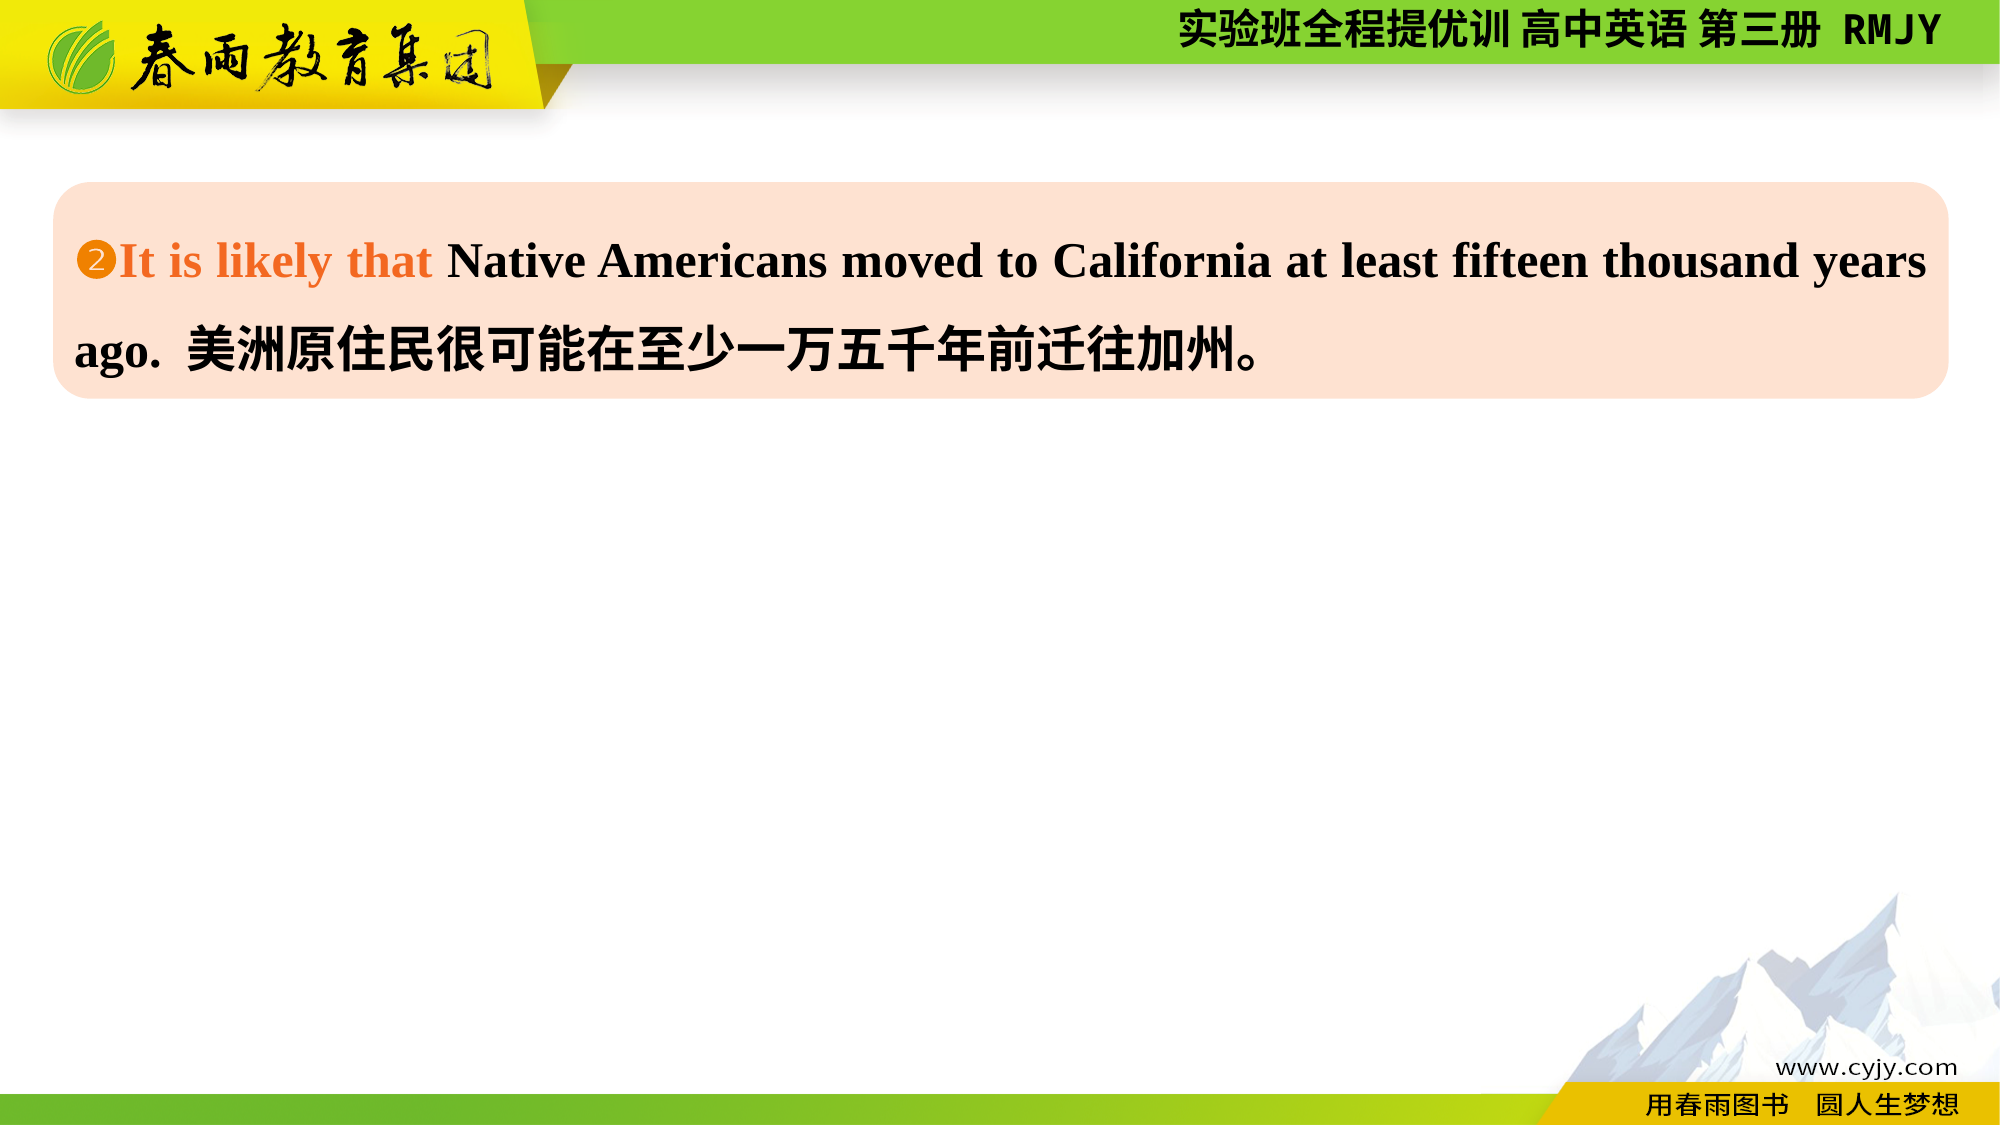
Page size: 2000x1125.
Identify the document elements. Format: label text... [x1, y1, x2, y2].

picture [0, 0, 2000, 1125]
text_box [54, 202, 1948, 398]
text_box [71, 183, 1931, 189]
list ❷It is likely that Native Americans moved to California at least fifteen thousand years ago. 美洲原住民很可能在至少一万五千年前迁往加州。 [59, 189, 1944, 376]
